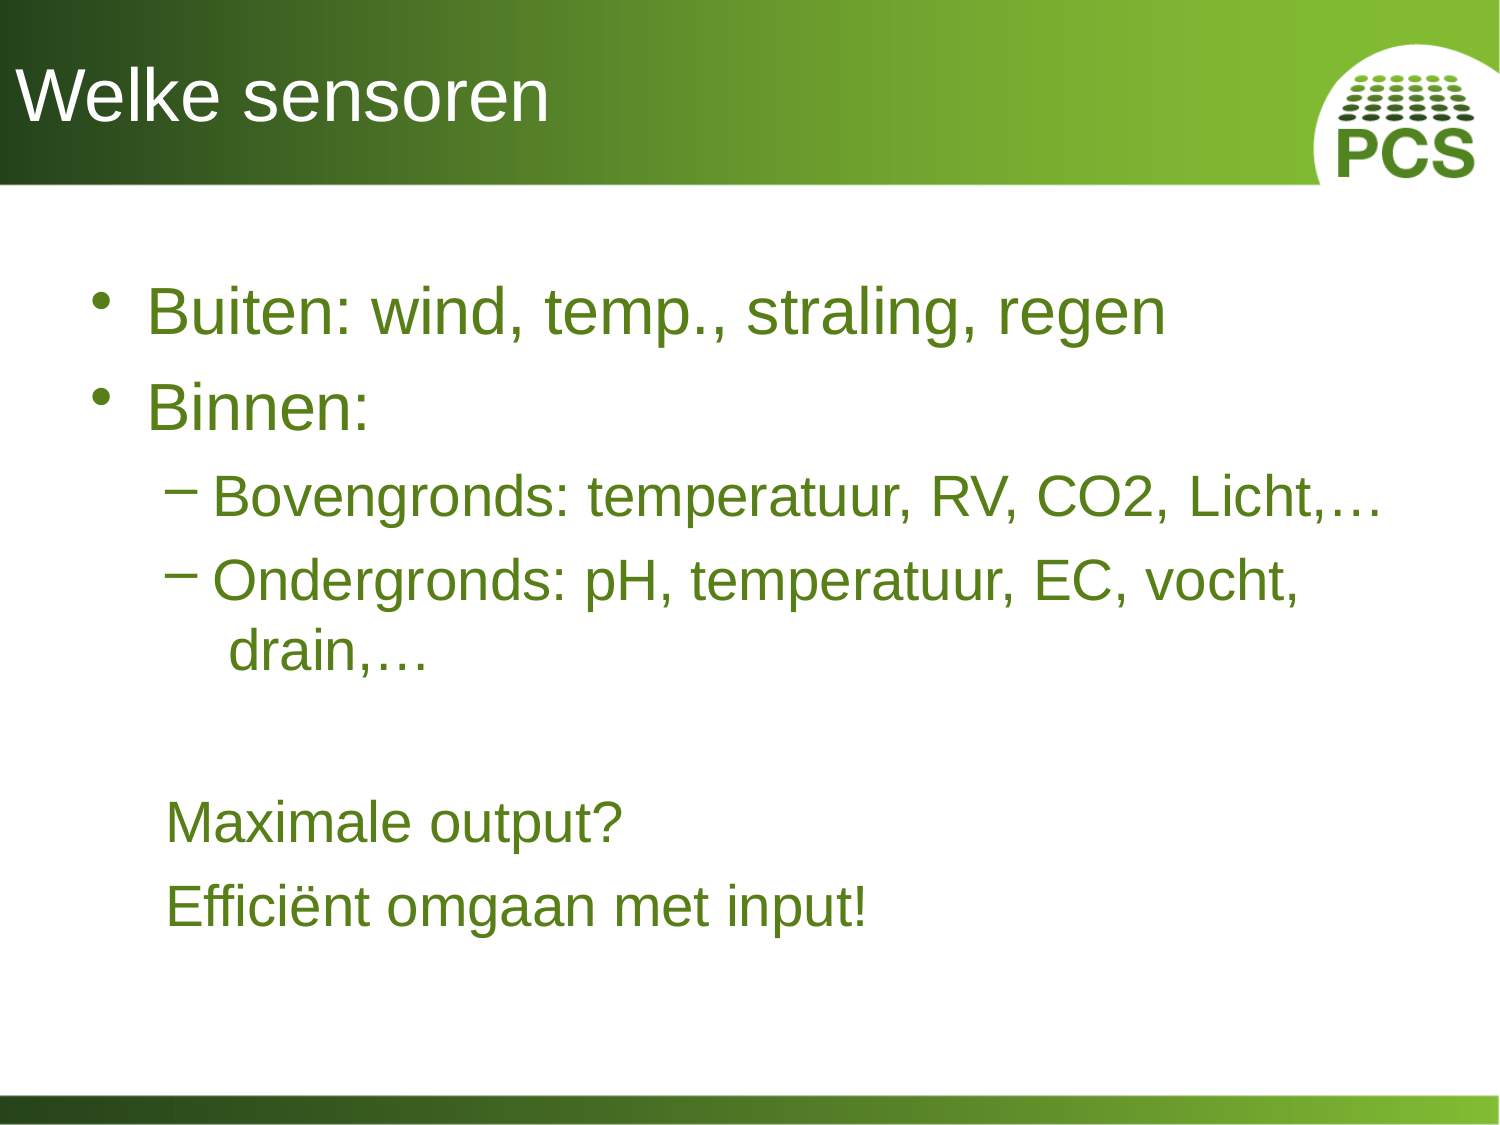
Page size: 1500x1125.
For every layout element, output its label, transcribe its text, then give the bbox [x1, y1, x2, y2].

picture [0, 0, 1500, 1125]
title Welke sensoren [12, 44, 556, 235]
text_box Buiten: wind, temp., straling, regen Binnen: Bovengronds: temperatuur, RV, CO2, Licht,… Ondergronds: pH, temperatuur, EC, vocht, drain,… Maximale output? Efficiënt omgaan met input! [87, 250, 1402, 939]
